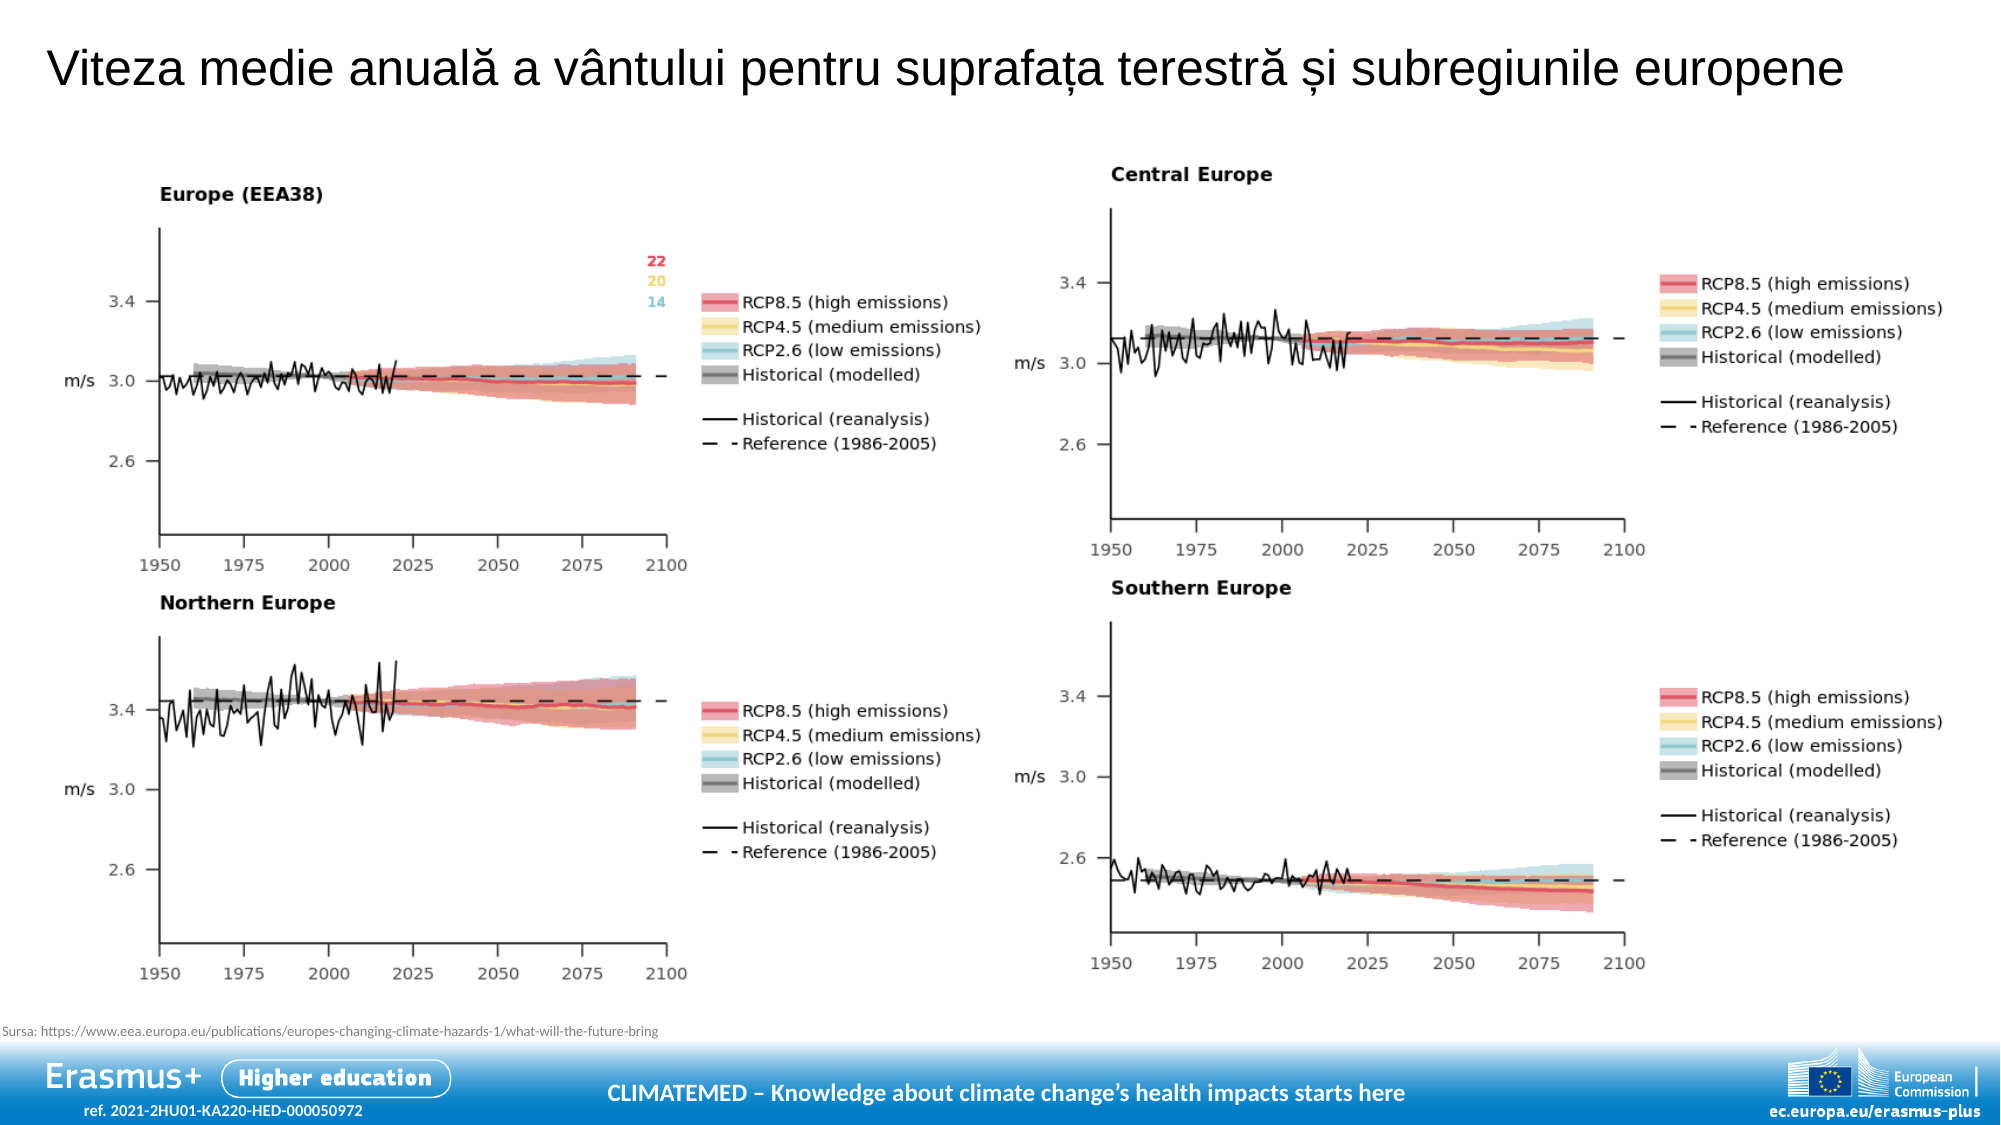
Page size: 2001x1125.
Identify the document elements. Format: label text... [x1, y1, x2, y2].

text_box Sursa: https://www.eea.europa.eu/publications/europes-changing-climate-hazards-1/what-will-the-future-bring [0, 1014, 786, 1047]
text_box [56, 154, 991, 994]
picture [0, 154, 2000, 1125]
title Viteza medie anuală a vântului pentru suprafața terestră și subregiunile europene [31, 25, 1984, 115]
